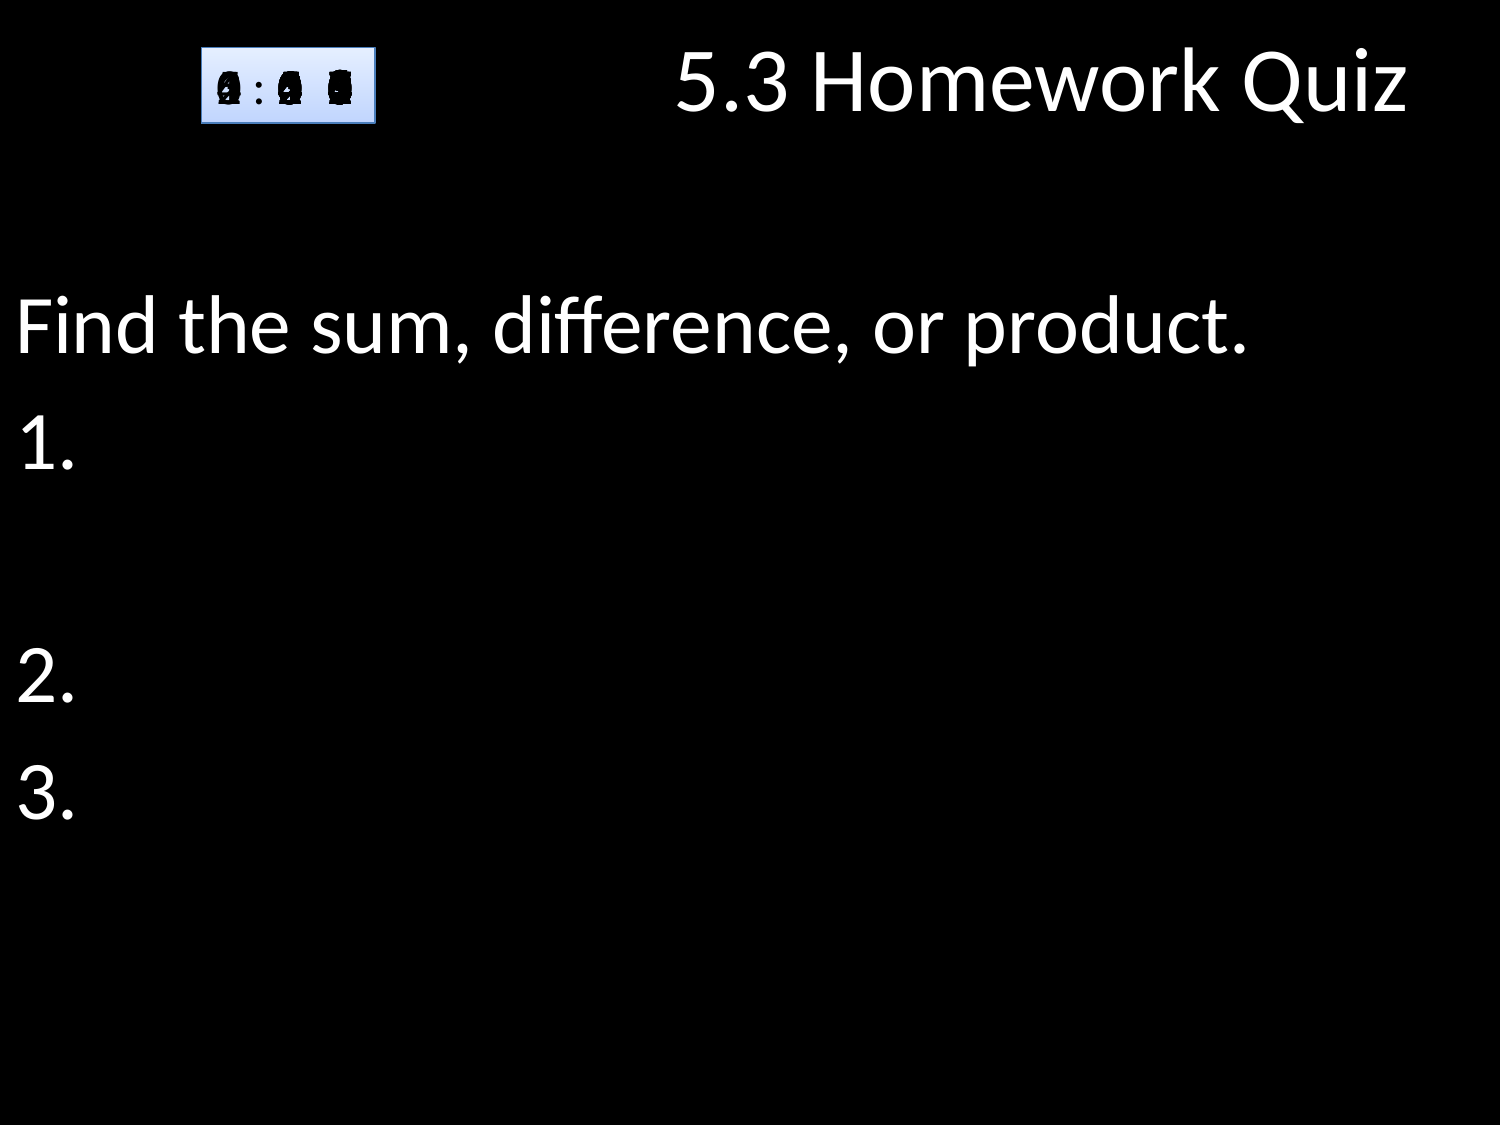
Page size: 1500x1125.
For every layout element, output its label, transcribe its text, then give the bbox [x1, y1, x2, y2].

text_box 0 [262, 47, 312, 123]
text_box 0 [201, 47, 252, 123]
text_box 9 [312, 47, 363, 123]
text_box : [252, 47, 262, 123]
text_box [201, 47, 376, 124]
title 5.3 Homework Quiz [75, 0, 1425, 150]
